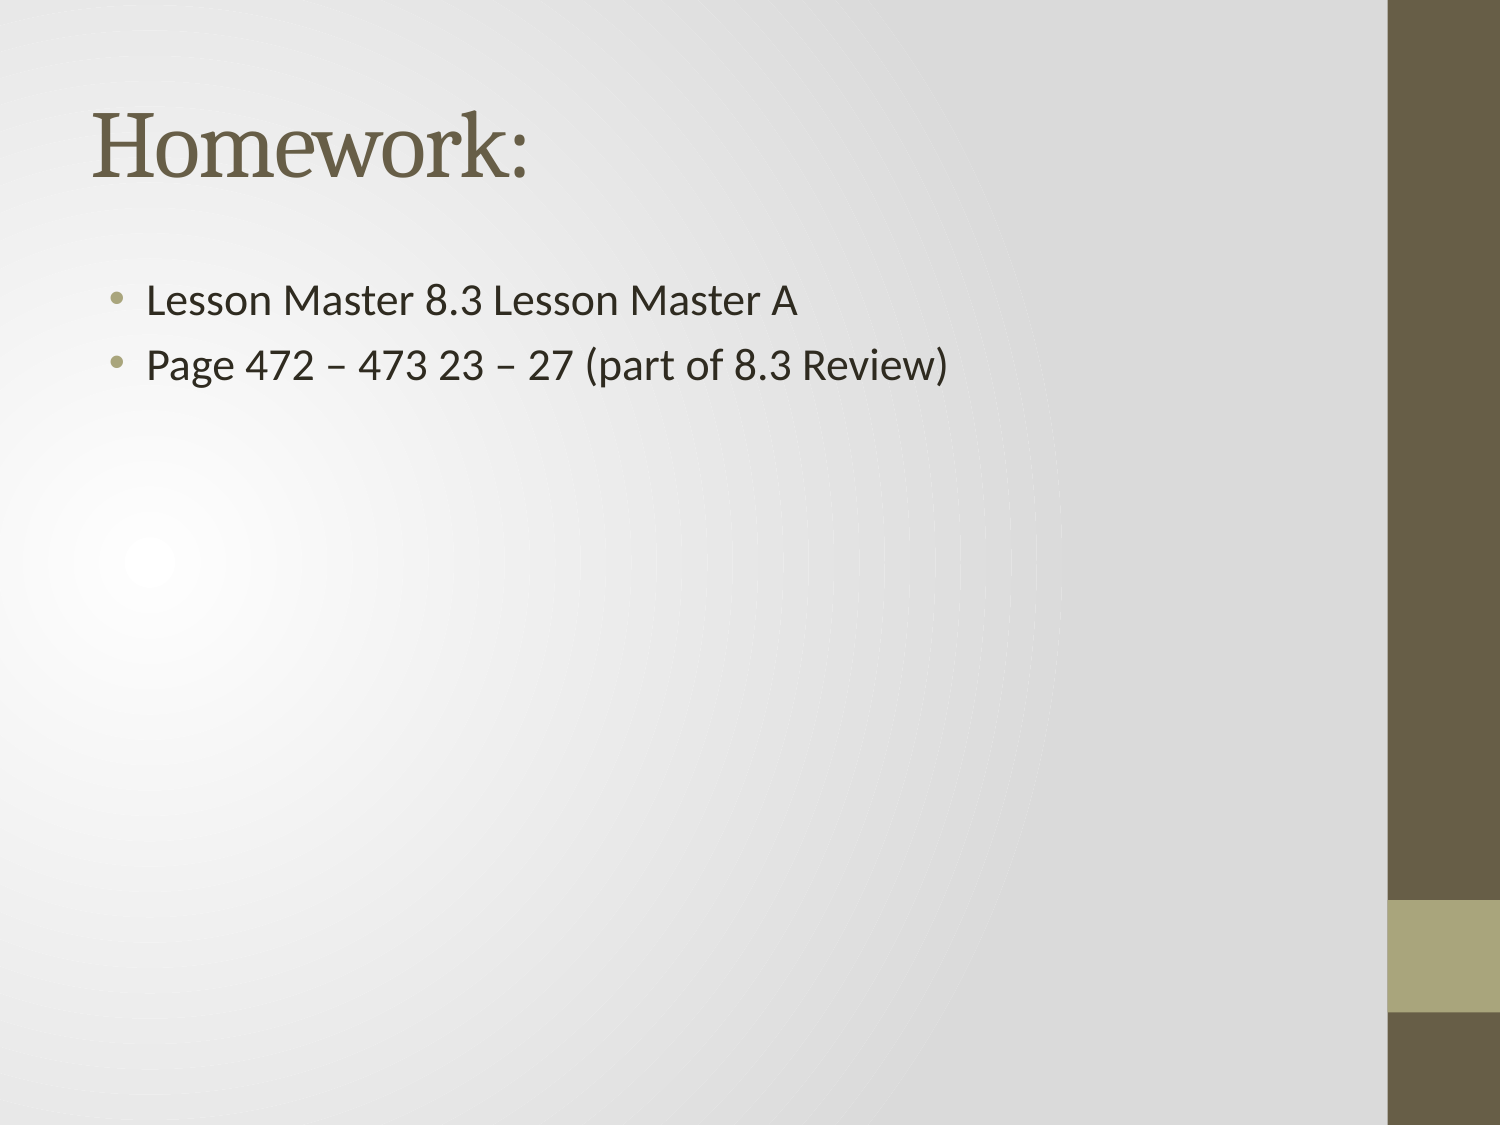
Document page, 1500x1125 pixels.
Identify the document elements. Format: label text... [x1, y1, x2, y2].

title Homework: [75, 45, 1325, 233]
list Lesson Master 8.3 Lesson Master A Page 472 – 473 23 – 27 (part of 8.3 Review) [75, 262, 1325, 1050]
